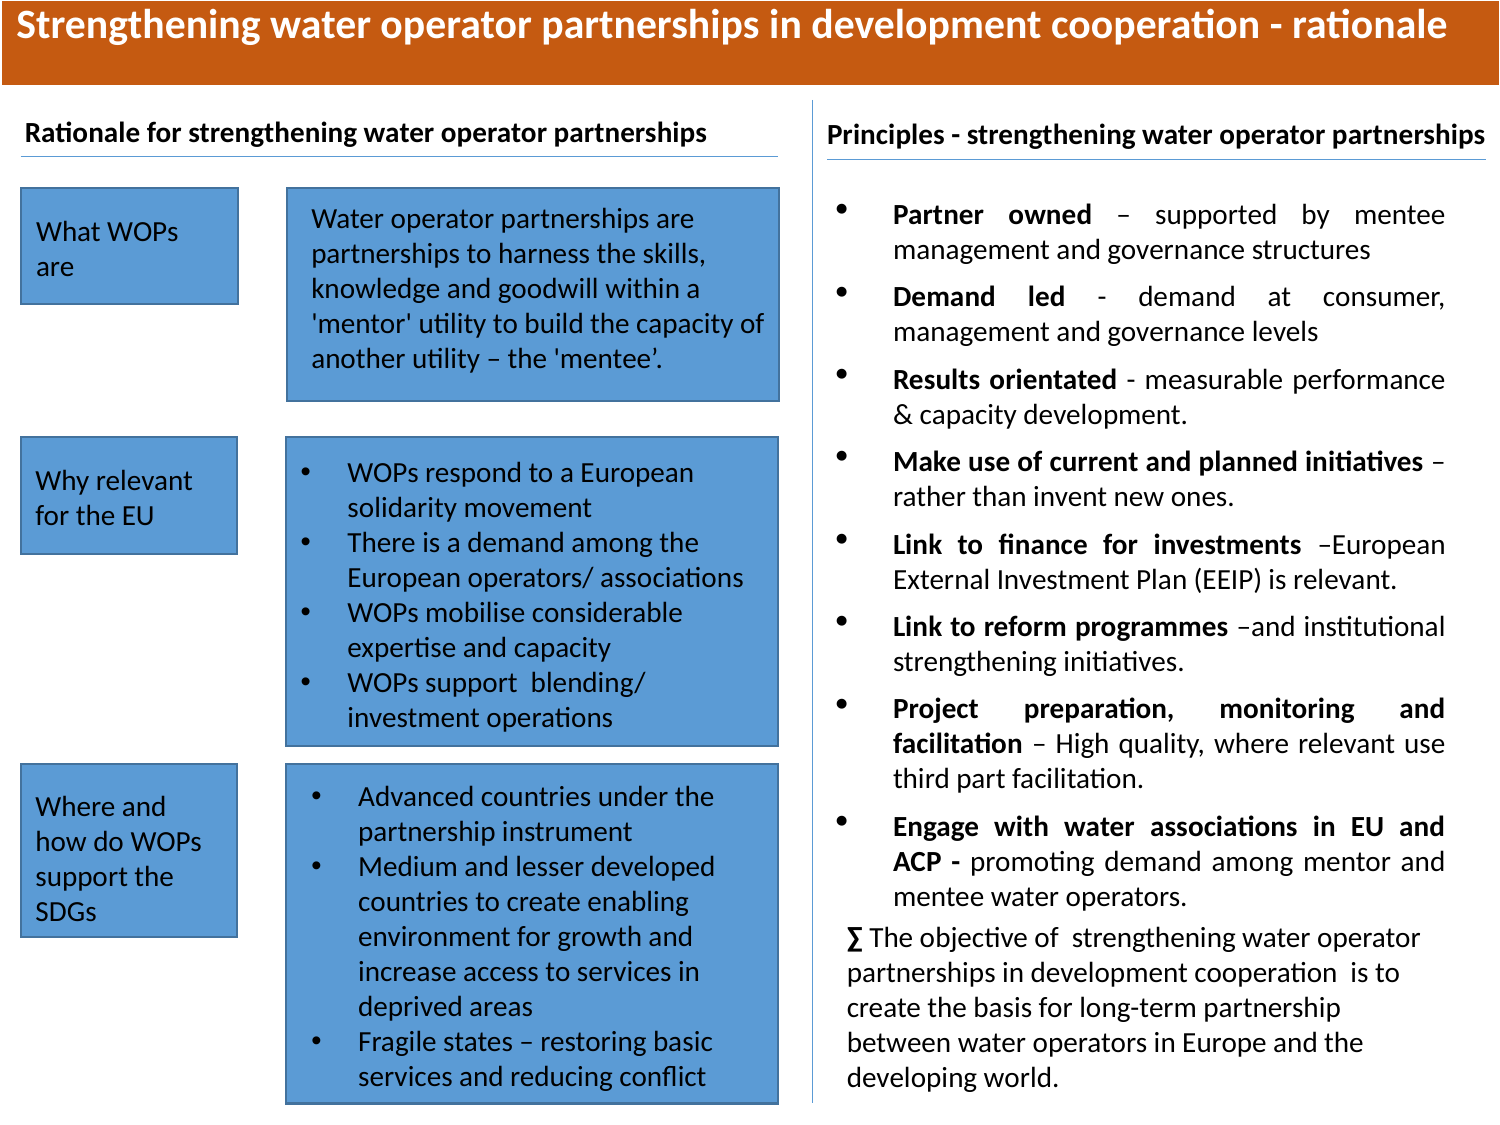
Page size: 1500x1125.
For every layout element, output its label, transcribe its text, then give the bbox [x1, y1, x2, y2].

text_box Rationale for strengthening water operator partnerships [10, 106, 768, 156]
text_box Principles - strengthening water operator partnerships [814, 108, 1500, 159]
table_header Strengthening water operator partnerships in development cooperation - rationale [2, 1, 1499, 85]
text_box Where and how do WOPs support the SDGs [20, 780, 227, 935]
text_box WOPs respond to a European solidarity movement There is a demand among the European operators/ associations WOPs mobilise considerable expertise and capacity WOPs support blending/ investment operations [285, 446, 778, 741]
text_box [20, 436, 238, 555]
text_box [20, 187, 239, 305]
text_box What WOPs are [21, 204, 228, 290]
text_box [20, 763, 238, 938]
text_box Water operator partnerships are partnerships to harness the skills, knowledge and goodwill within a 'mentor' utility to build the capacity of another utility – the 'mentee’. [296, 192, 788, 417]
text_box Partner owned – supported by mentee management and governance structures Demand led - demand at consumer, management and governance levels Results orientated - measurable performance & capacity development. Make use of current and planned initiatives –rather than invent new ones. Link to finance for investments –European External Investment Plan (EEIP) is relevant. Link to reform programmes –and institutional strengthening initiatives. Project preparation, monitoring and facilitation – High quality, where relevant use third part facilitation. Engage with water associations in EU and ACP - promoting demand among mentor and mentee water operators. [822, 187, 1461, 920]
text_box ∑ The objective of strengthening water operator partnerships in development cooperation is to create the basis for long-term partnership between water operators in Europe and the developing world. [832, 911, 1456, 1101]
text_box Advanced countries under the partnership instrument Medium and lesser developed countries to create enabling environment for growth and increase access to services in deprived areas Fragile states – restoring basic services and reducing conflict [296, 770, 789, 1100]
text_box [285, 436, 779, 747]
text_box [286, 187, 780, 402]
text_box [285, 763, 779, 1105]
text_box Why relevant for the EU [20, 453, 227, 539]
